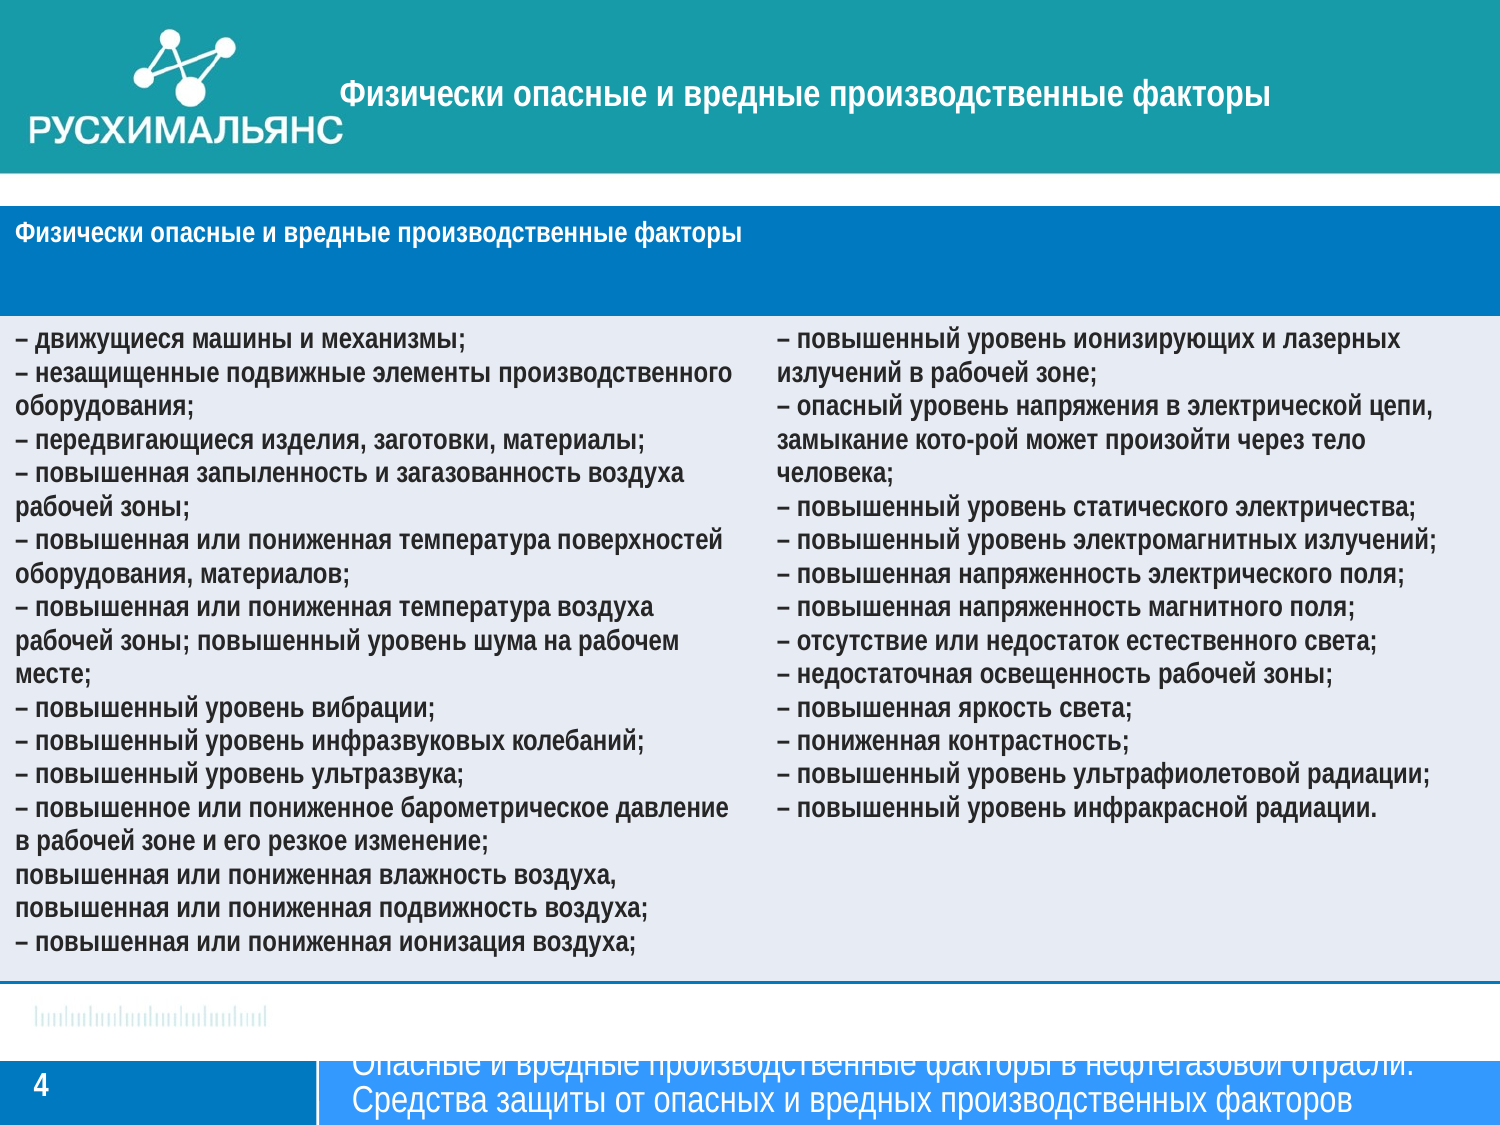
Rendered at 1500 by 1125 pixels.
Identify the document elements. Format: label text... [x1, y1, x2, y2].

footer Опасные и вредные производственные факторы в нефтегазовой отрасли. Средства защиты от опасных и вредных производственных факторов [351, 1067, 1500, 1122]
picture [0, 0, 1500, 1061]
slide_number 3 [33, 1068, 278, 1122]
